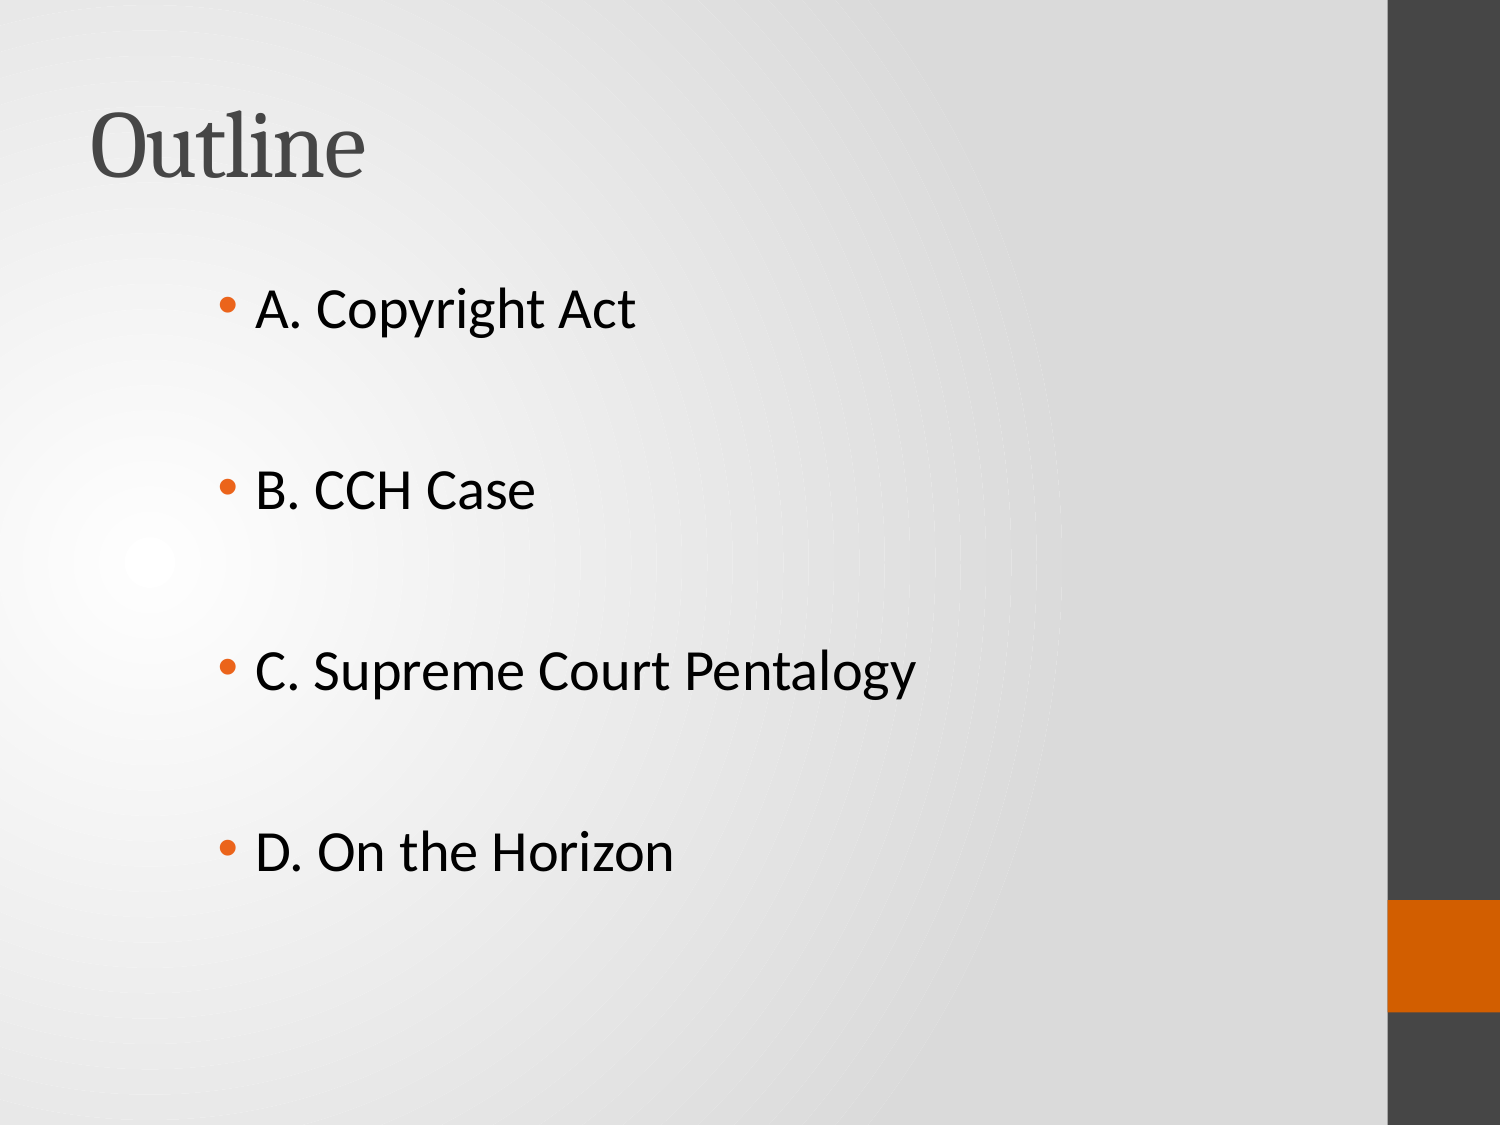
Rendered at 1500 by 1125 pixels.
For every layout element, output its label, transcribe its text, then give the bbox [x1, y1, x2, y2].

title Outline [75, 45, 1325, 233]
list A. Copyright Act B. CCH Case C. Supreme Court Pentalogy D. On the Horizon [75, 262, 1325, 1050]
